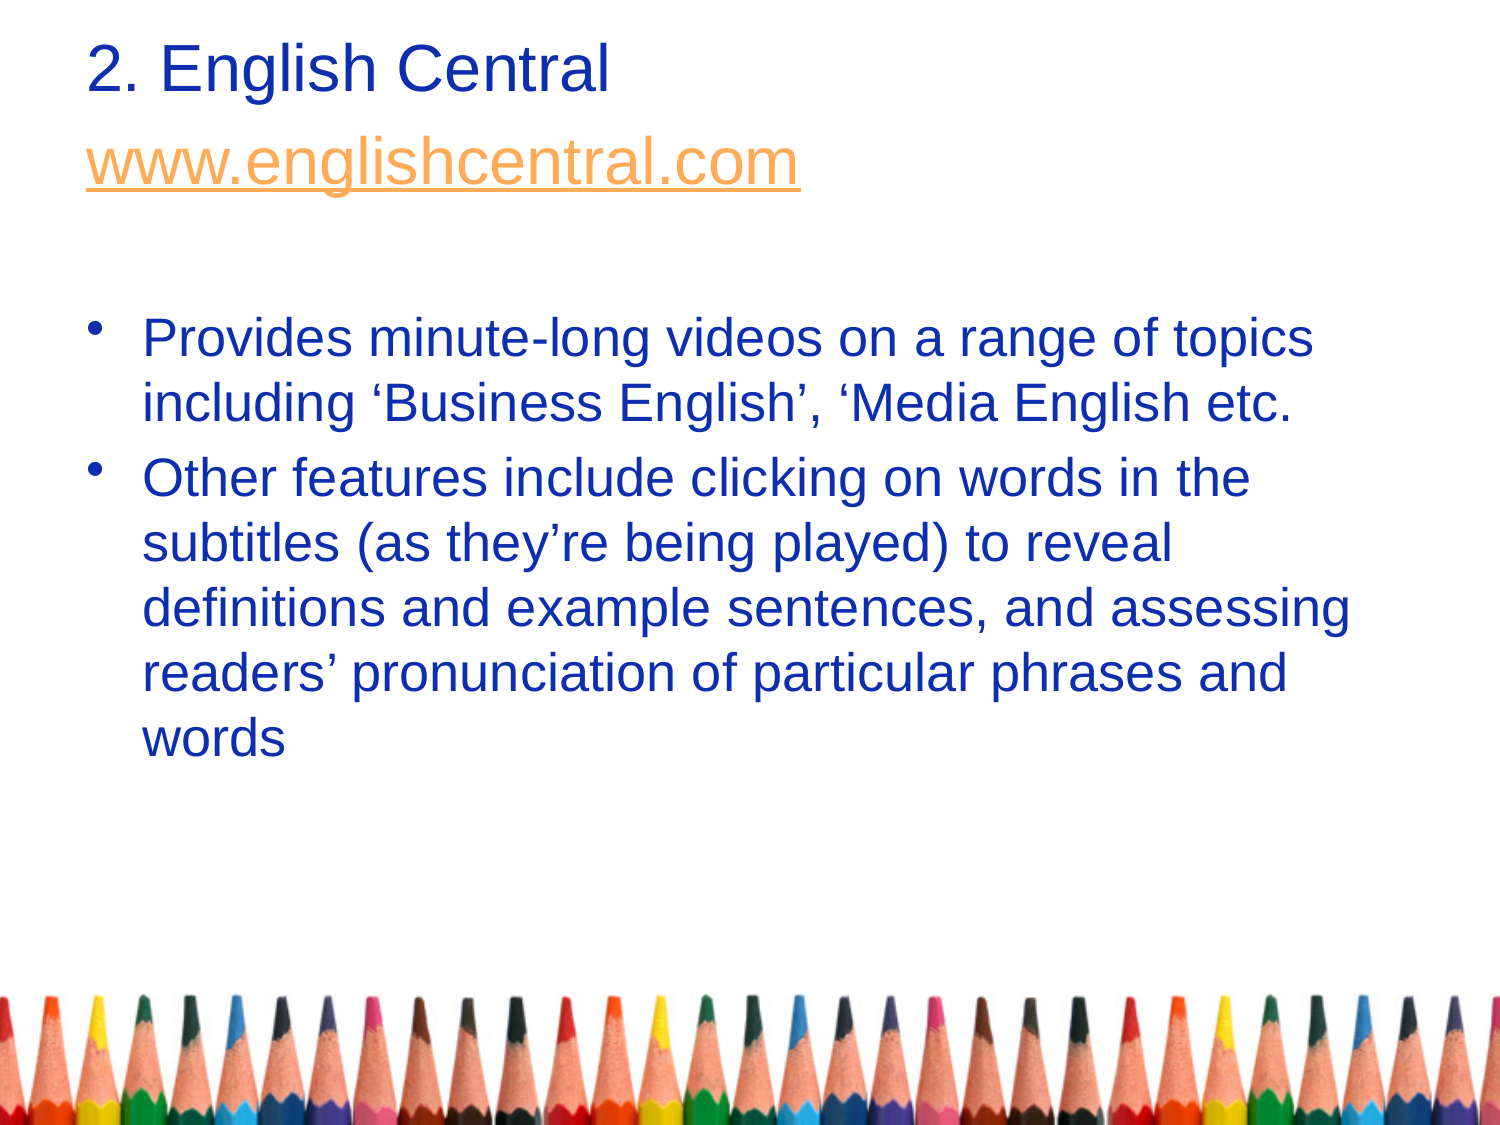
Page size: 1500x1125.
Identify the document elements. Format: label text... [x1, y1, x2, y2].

list 2. English Central www.englishcentral.com Provides minute-long videos on a range of topics including ‘Business English’, ‘Media English etc. Other features include clicking on words in the subtitles (as they’re being played) to reveal definitions and example sentences, and assessing readers’ pronunciation of particular phrases and words [71, 17, 1422, 795]
picture [0, 0, 1500, 1125]
